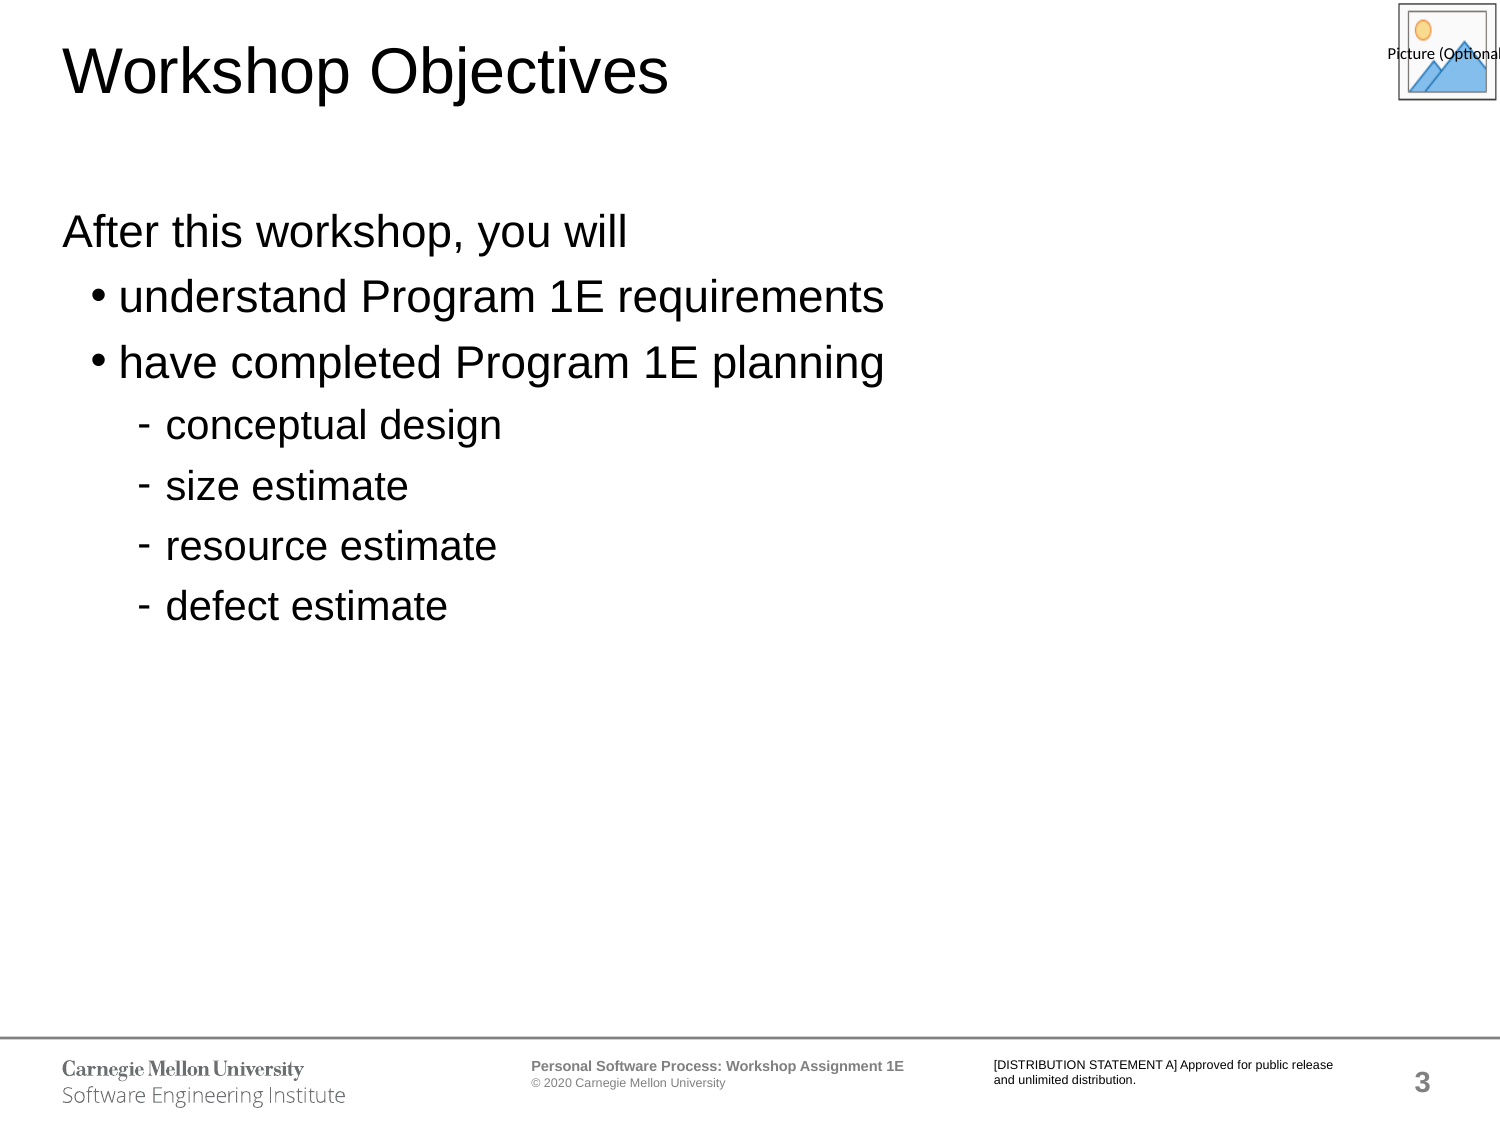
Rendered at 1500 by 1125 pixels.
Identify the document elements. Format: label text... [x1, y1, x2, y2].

list After this workshop, you will understand Program 1E requirements have completed Program 1E planning conceptual design size estimate resource estimate defect estimate [62, 201, 1431, 1000]
title Workshop Objectives [62, 37, 1338, 182]
picture [1394, 0, 1500, 105]
